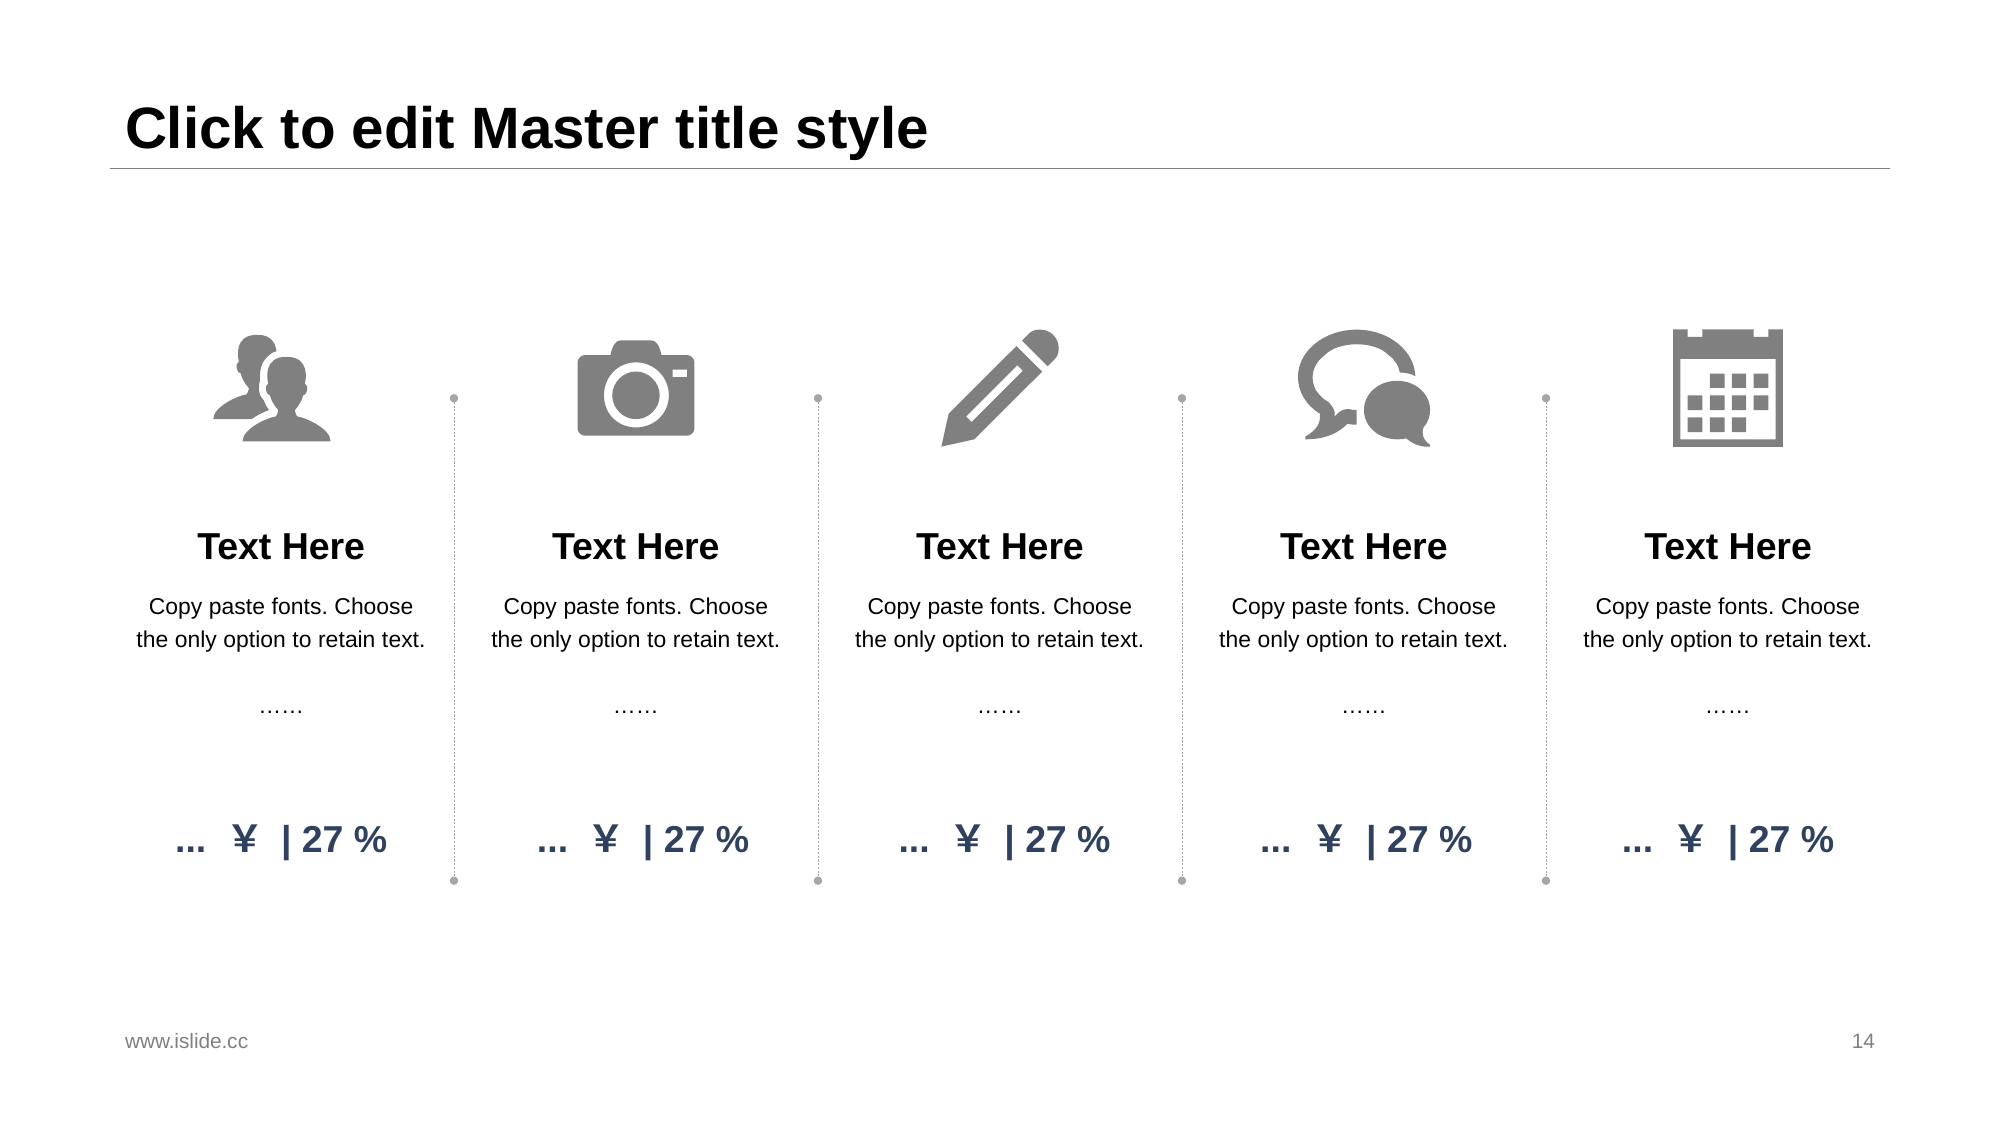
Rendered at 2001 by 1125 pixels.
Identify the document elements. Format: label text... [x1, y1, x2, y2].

footer www.islide.cc [109, 1023, 790, 1058]
slide_number 14 [1412, 1023, 1890, 1058]
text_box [119, 329, 1890, 881]
title Click to edit Master title style [109, 0, 1890, 169]
